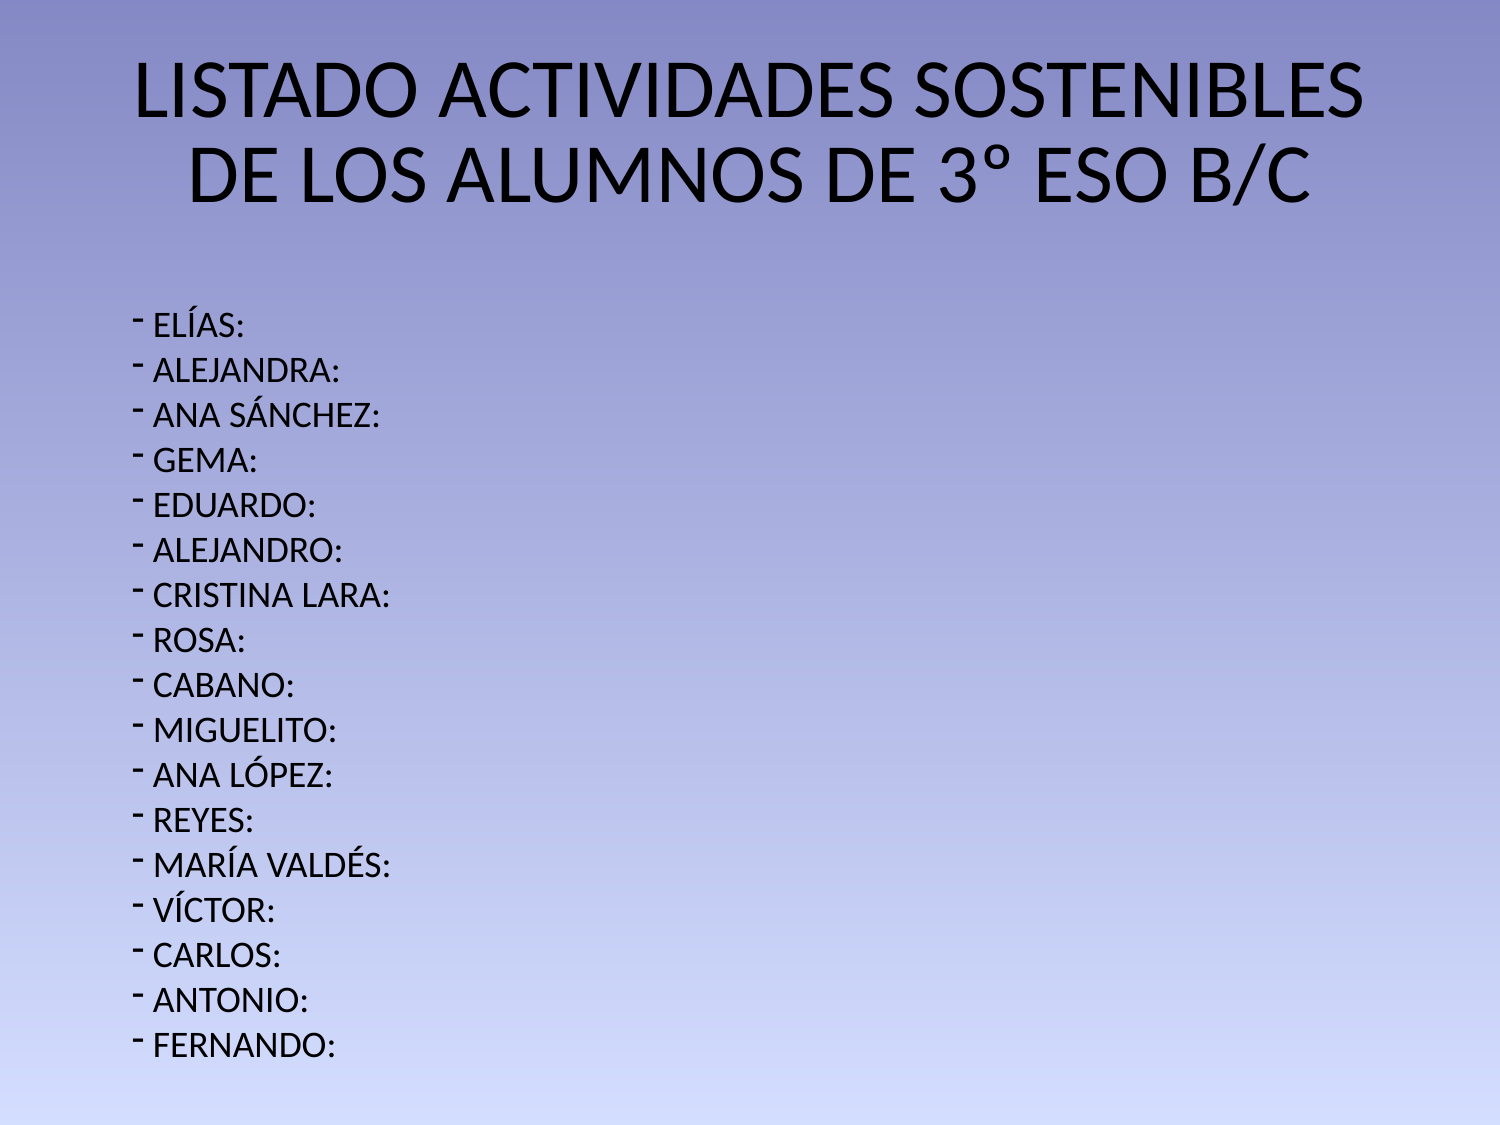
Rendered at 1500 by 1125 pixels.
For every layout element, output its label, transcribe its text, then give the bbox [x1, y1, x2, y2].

title LISTADO ACTIVIDADES SOSTENIBLES DE LOS ALUMNOS DE 3º ESO B/C [75, 45, 1425, 233]
text_box ELÍAS: ALEJANDRA: ANA SÁNCHEZ: GEMA: EDUARDO: ALEJANDRO: CRISTINA LARA: ROSA: CABANO: MIGUELITO: ANA LÓPEZ: REYES: MARÍA VALDÉS: VÍCTOR: CARLOS: ANTONIO: FERNANDO: [117, 292, 1442, 1118]
